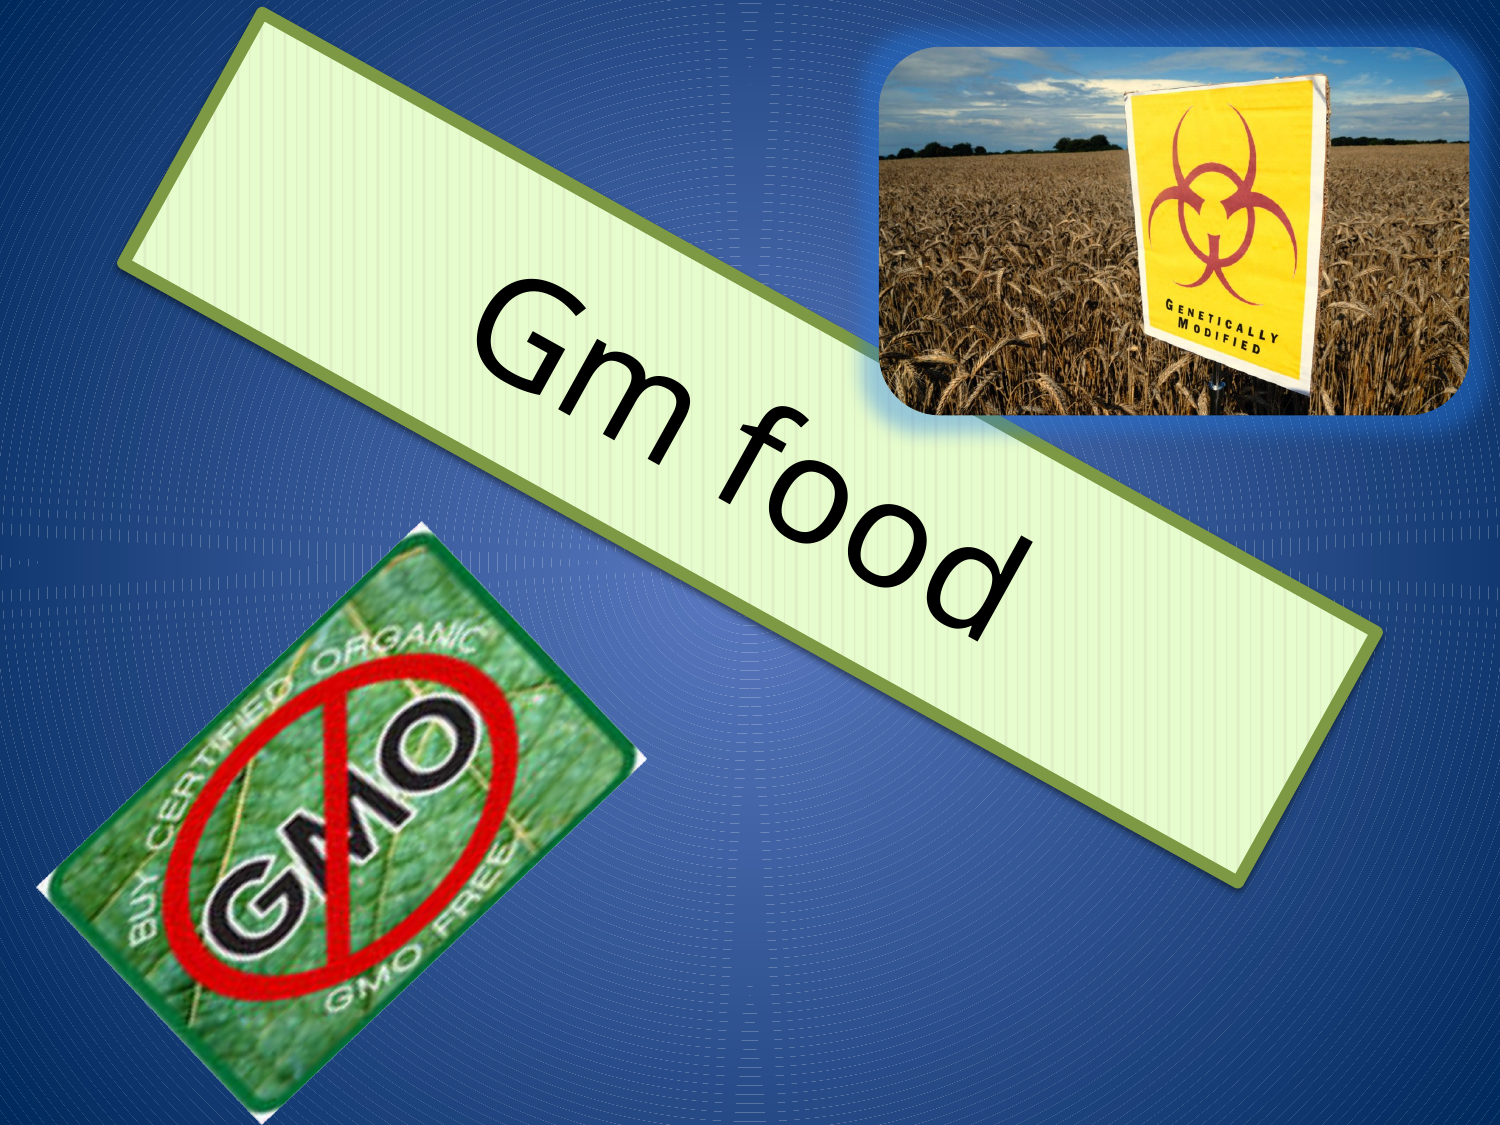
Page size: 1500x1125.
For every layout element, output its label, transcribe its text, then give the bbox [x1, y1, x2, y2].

title Gm food [122, 12, 1378, 883]
picture [38, 523, 646, 1123]
picture [878, 46, 1470, 416]
